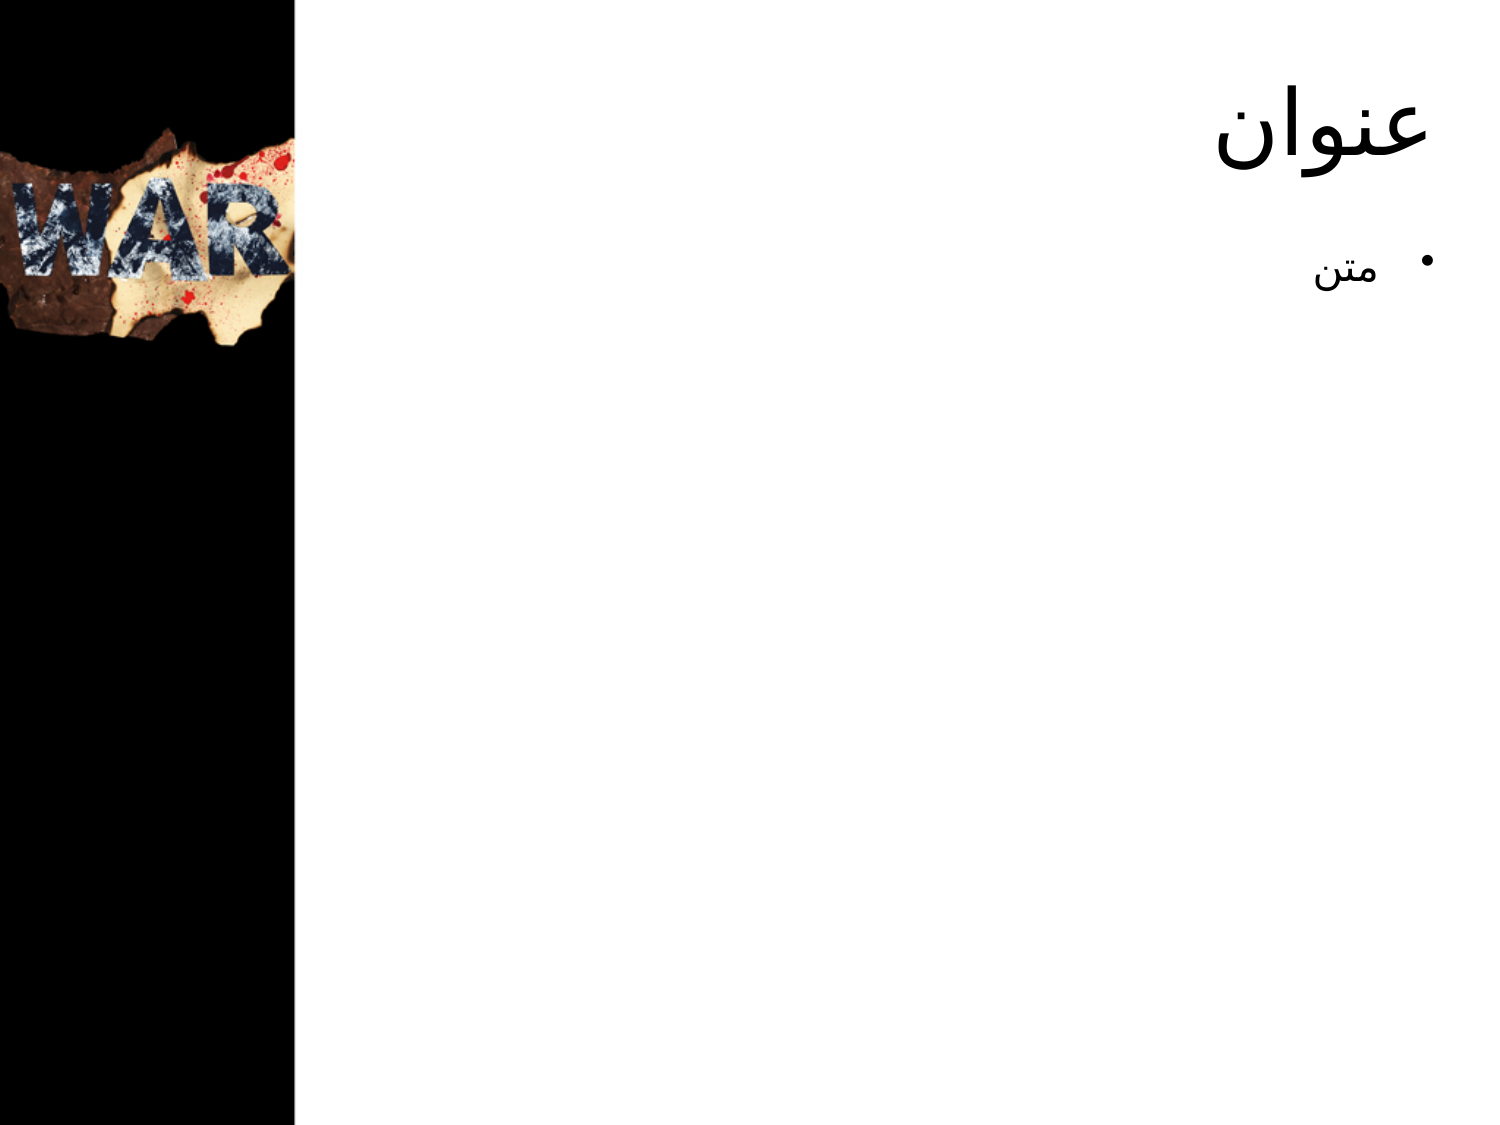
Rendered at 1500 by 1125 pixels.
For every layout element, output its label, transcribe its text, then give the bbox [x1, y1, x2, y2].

picture [0, 0, 1500, 1125]
list متن [312, 232, 1451, 1051]
title عنوان [349, 24, 1451, 213]
